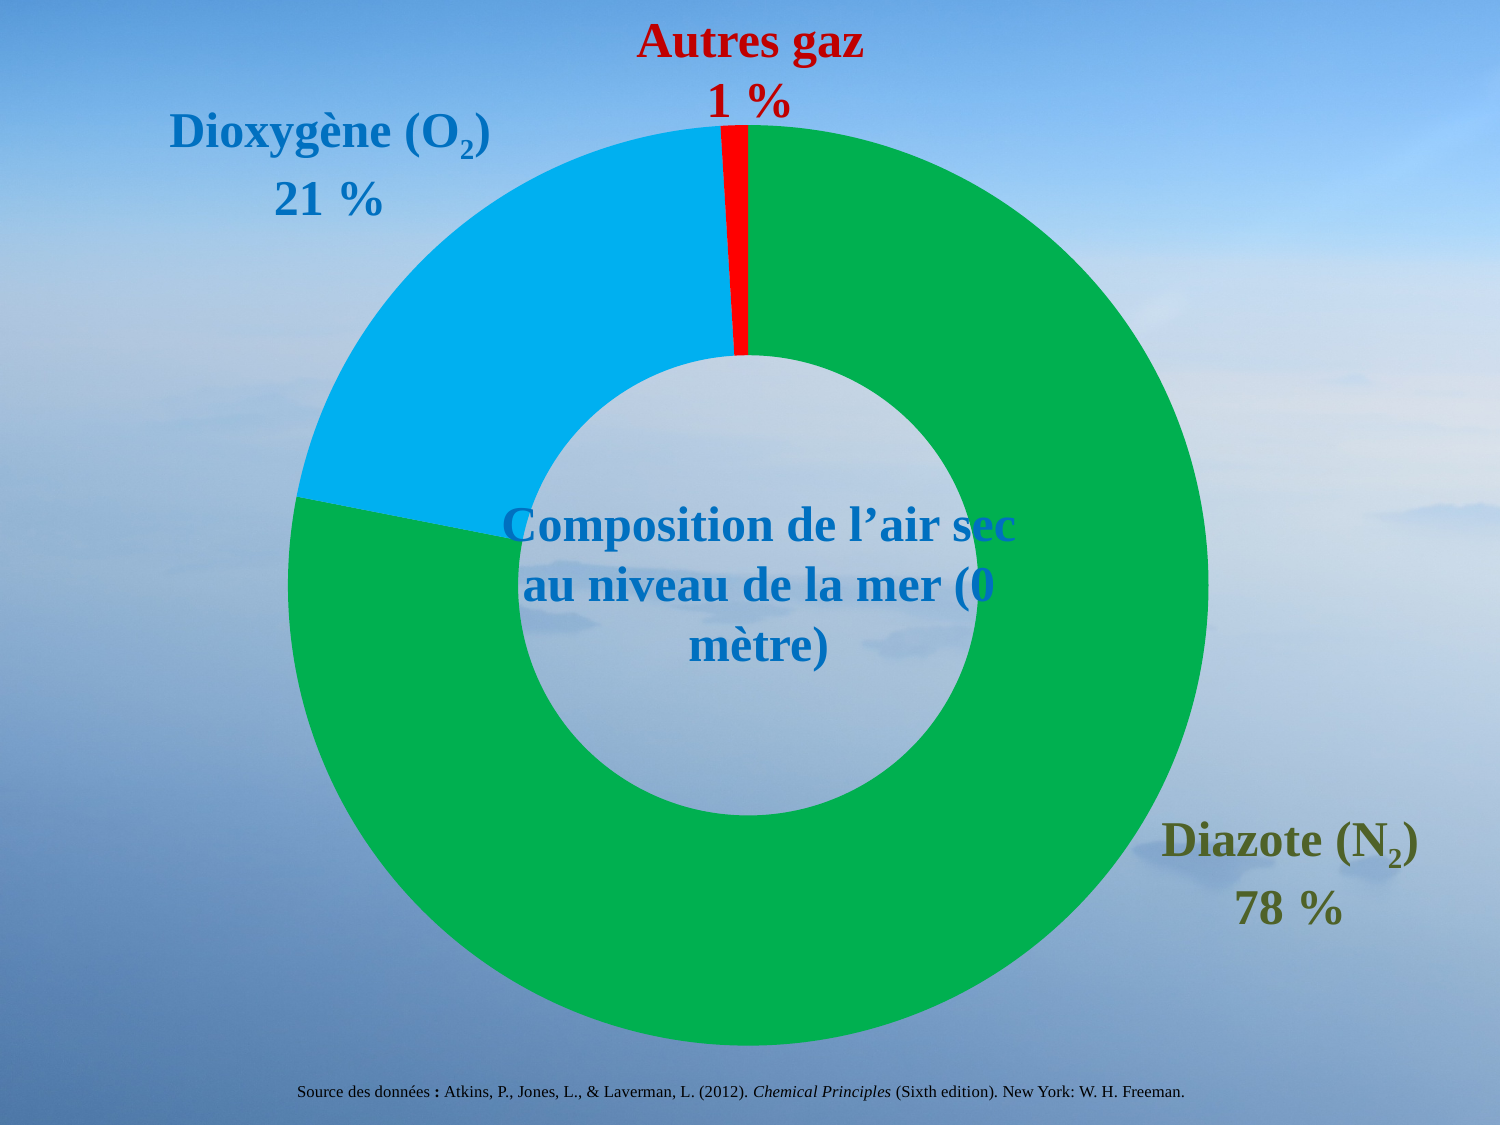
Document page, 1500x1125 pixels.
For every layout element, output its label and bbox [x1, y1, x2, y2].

chart [0, 0, 1500, 1125]
